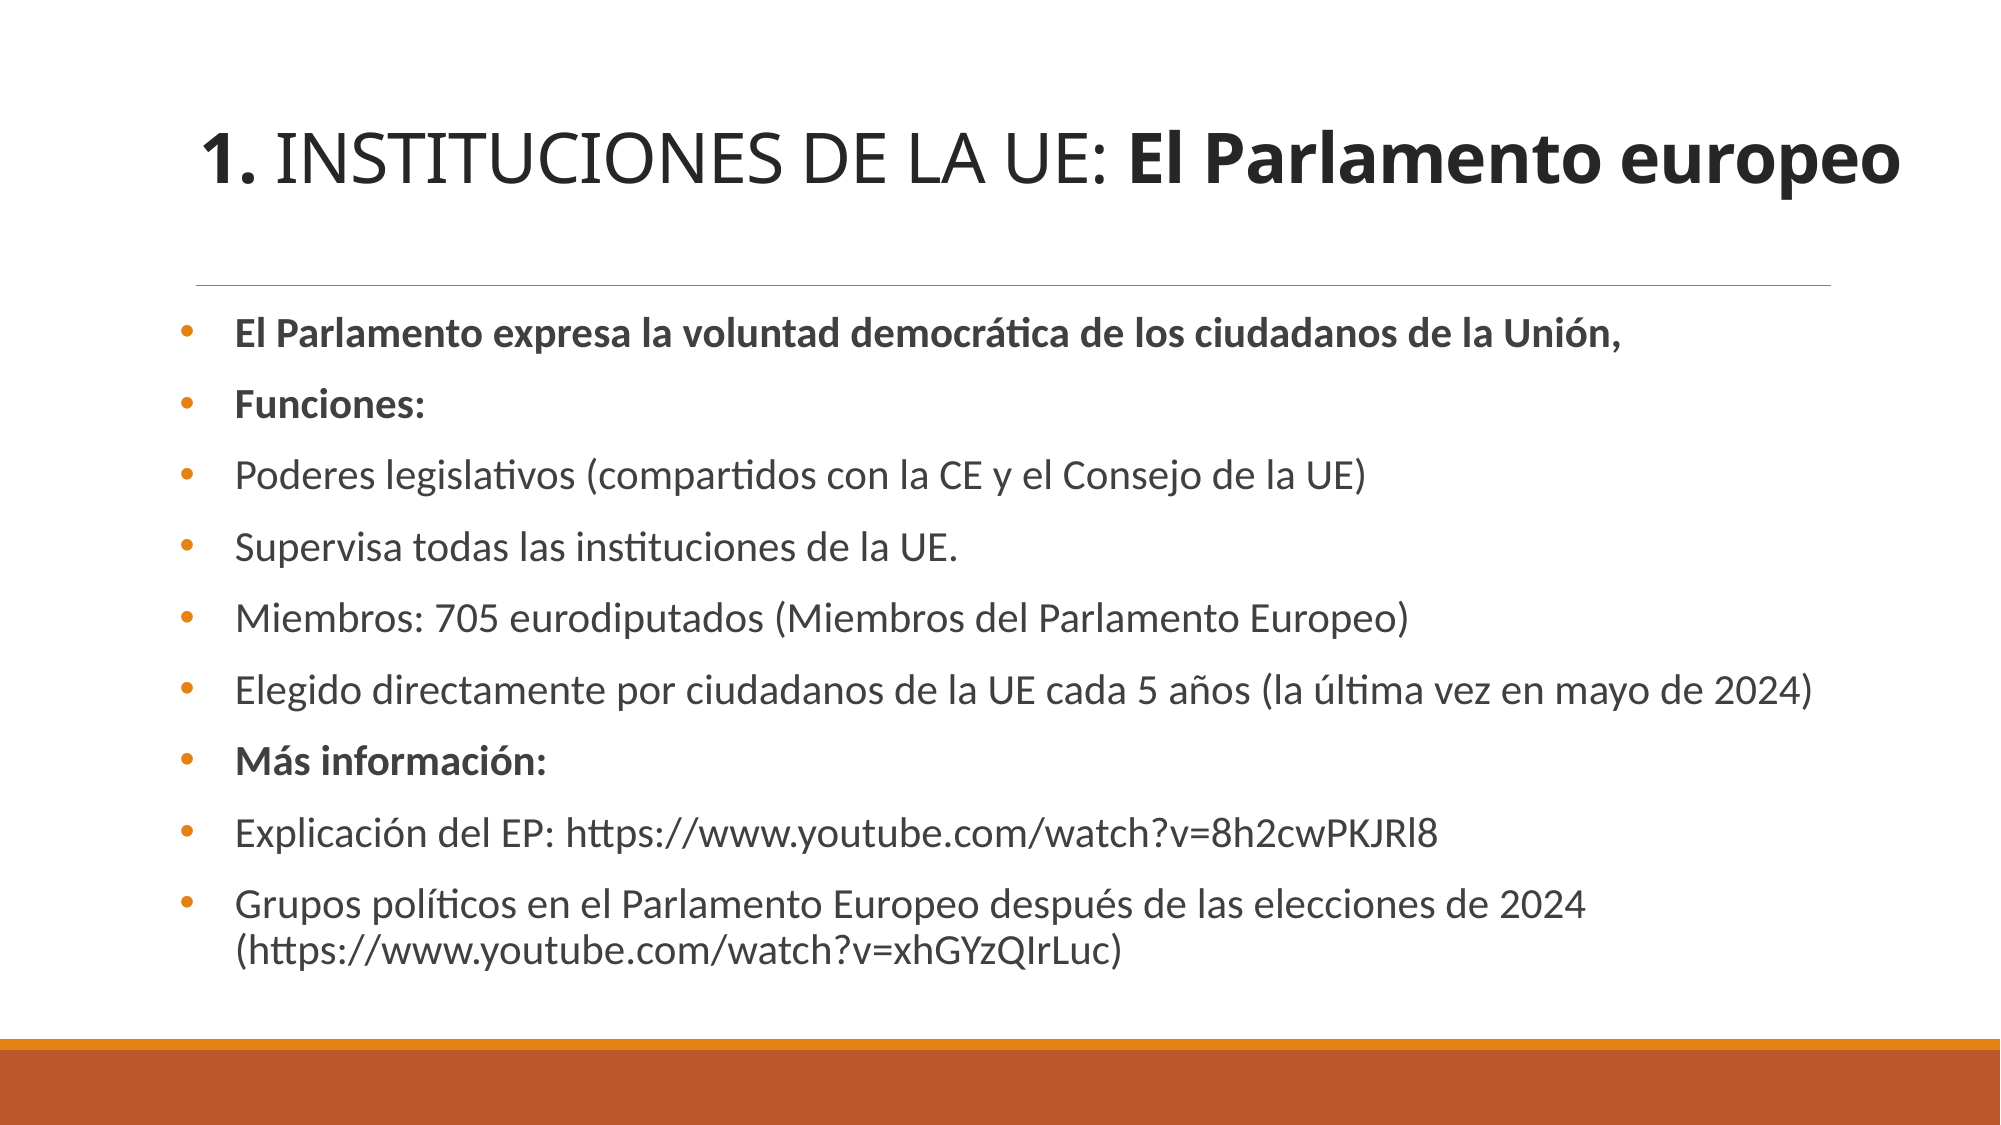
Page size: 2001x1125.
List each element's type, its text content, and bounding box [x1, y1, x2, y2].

list El Parlamento expresa la voluntad democrática de los ciudadanos de la Unión, Funciones: Poderes legislativos (compartidos con la CE y el Consejo de la UE) Supervisa todas las instituciones de la UE. Miembros: 705 eurodiputados (Miembros del Parlamento Europeo) Elegido directamente por ciudadanos de la UE cada 5 años (la última vez en mayo de 2024) Más información: Explicación del EP: https://www.youtube.com/watch?v=8h2cwPKJRl8 Grupos políticos en el Parlamento Europeo después de las elecciones de 2024 (https://www.youtube.com/watch?v=xhGYzQIrLuc) [179, 302, 1830, 1035]
text_box 1. INSTITUCIONES DE LA UE: El Parlamento europeo [184, 90, 1934, 206]
